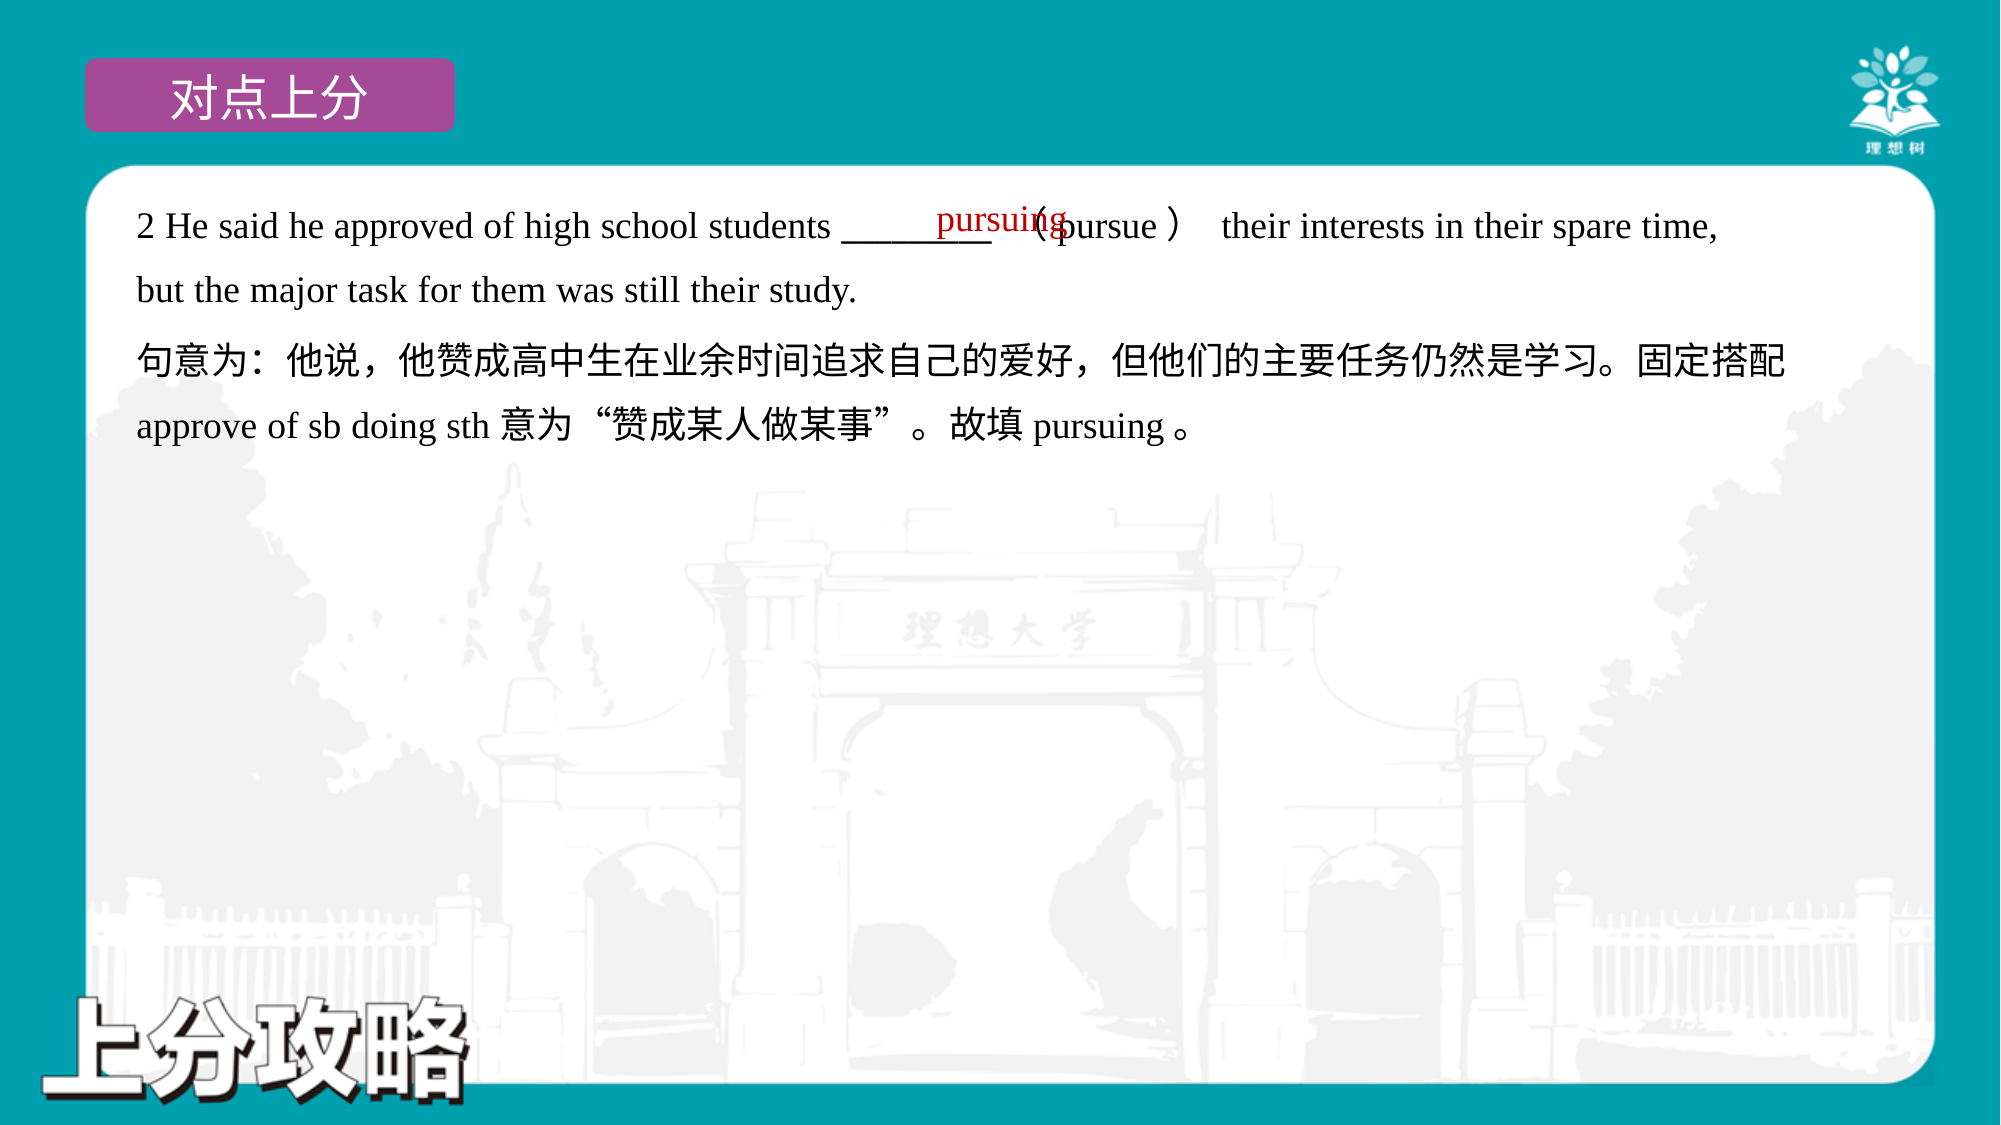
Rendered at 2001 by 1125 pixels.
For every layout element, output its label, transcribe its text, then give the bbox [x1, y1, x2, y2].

text_box 句意为：他说，他赞成高中生在业余时间追求自己的爱好，但他们的主要任务仍然是学习。固定搭配 approve of sb doing sth意为“赞成某人做某事”。故填pursuing。 [136, 312, 1865, 440]
picture [0, 0, 2000, 1125]
text_box pursuing [922, 169, 1082, 232]
text_box 2 He said he approved of high school students _________ （pursue） their interests in their spare time, but the major task for them was still their study. [136, 176, 1865, 304]
